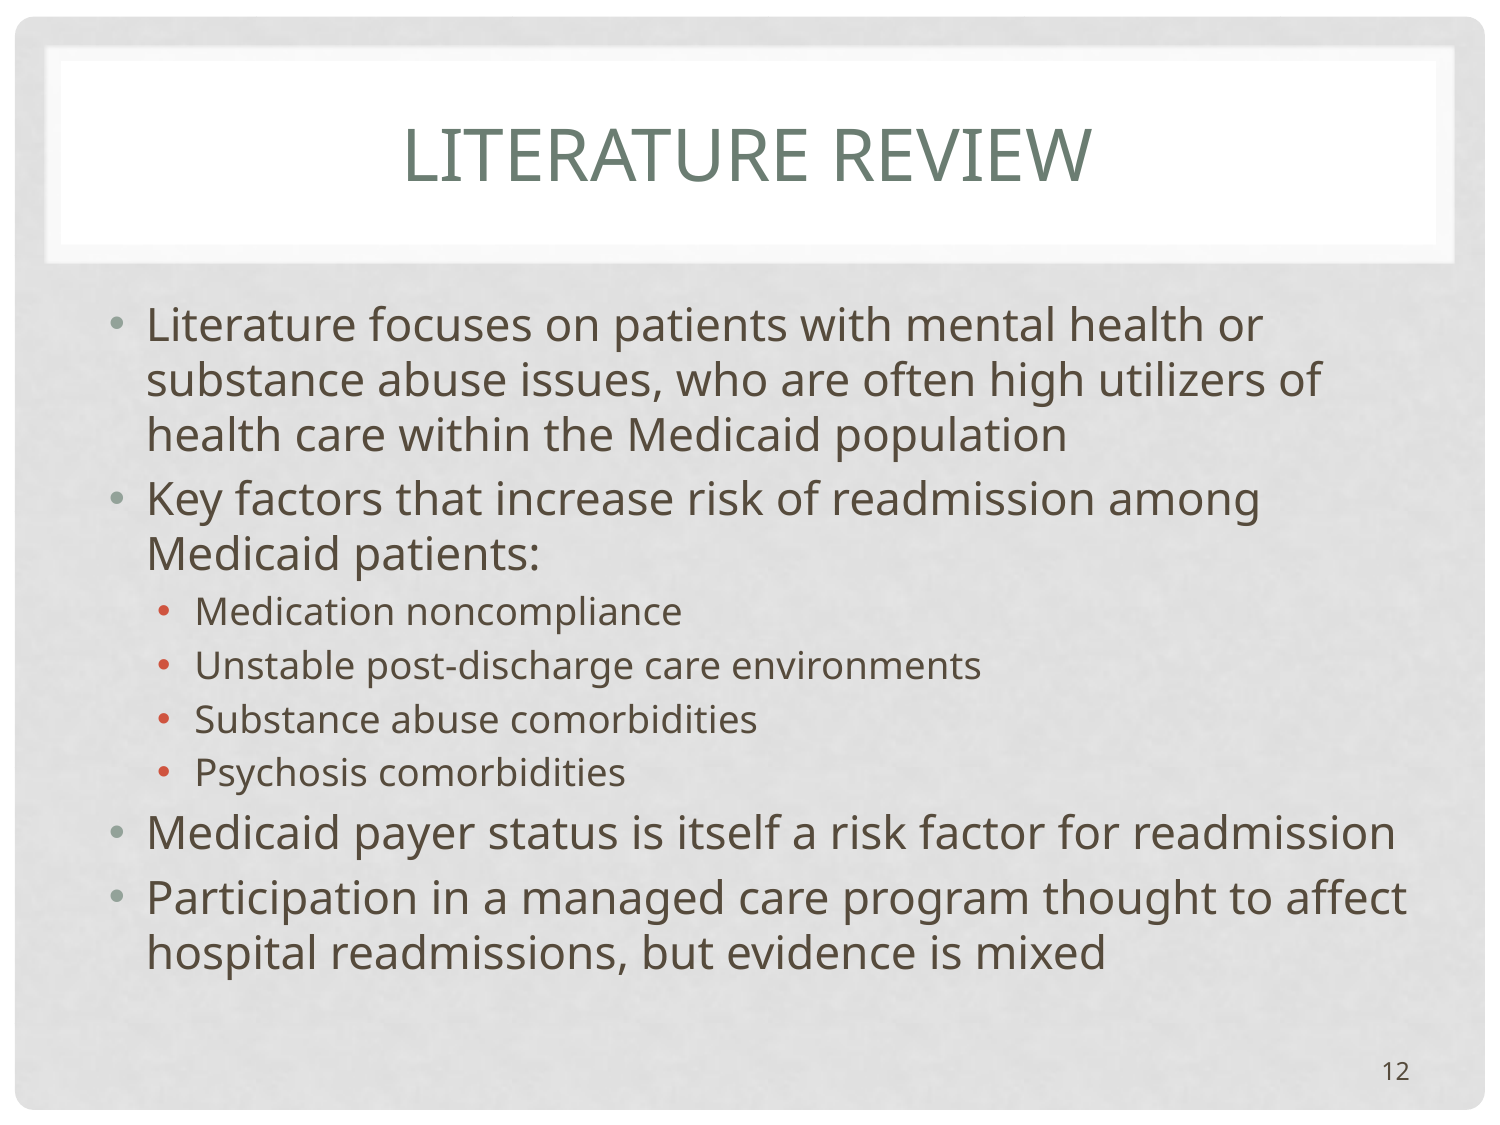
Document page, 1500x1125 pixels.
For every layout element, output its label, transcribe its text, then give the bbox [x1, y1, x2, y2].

title Literature review [69, 66, 1425, 238]
slide_number 12 [1074, 1042, 1425, 1103]
list Literature focuses on patients with mental health or substance abuse issues, who are often high utilizers of health care within the Medicaid population Key factors that increase risk of readmission among Medicaid patients: Medication noncompliance Unstable post-discharge care environments Substance abuse comorbidities Psychosis comorbidities Medicaid payer status is itself a risk factor for readmission Participation in a managed care program thought to affect hospital readmissions, but evidence is mixed [75, 287, 1425, 1005]
